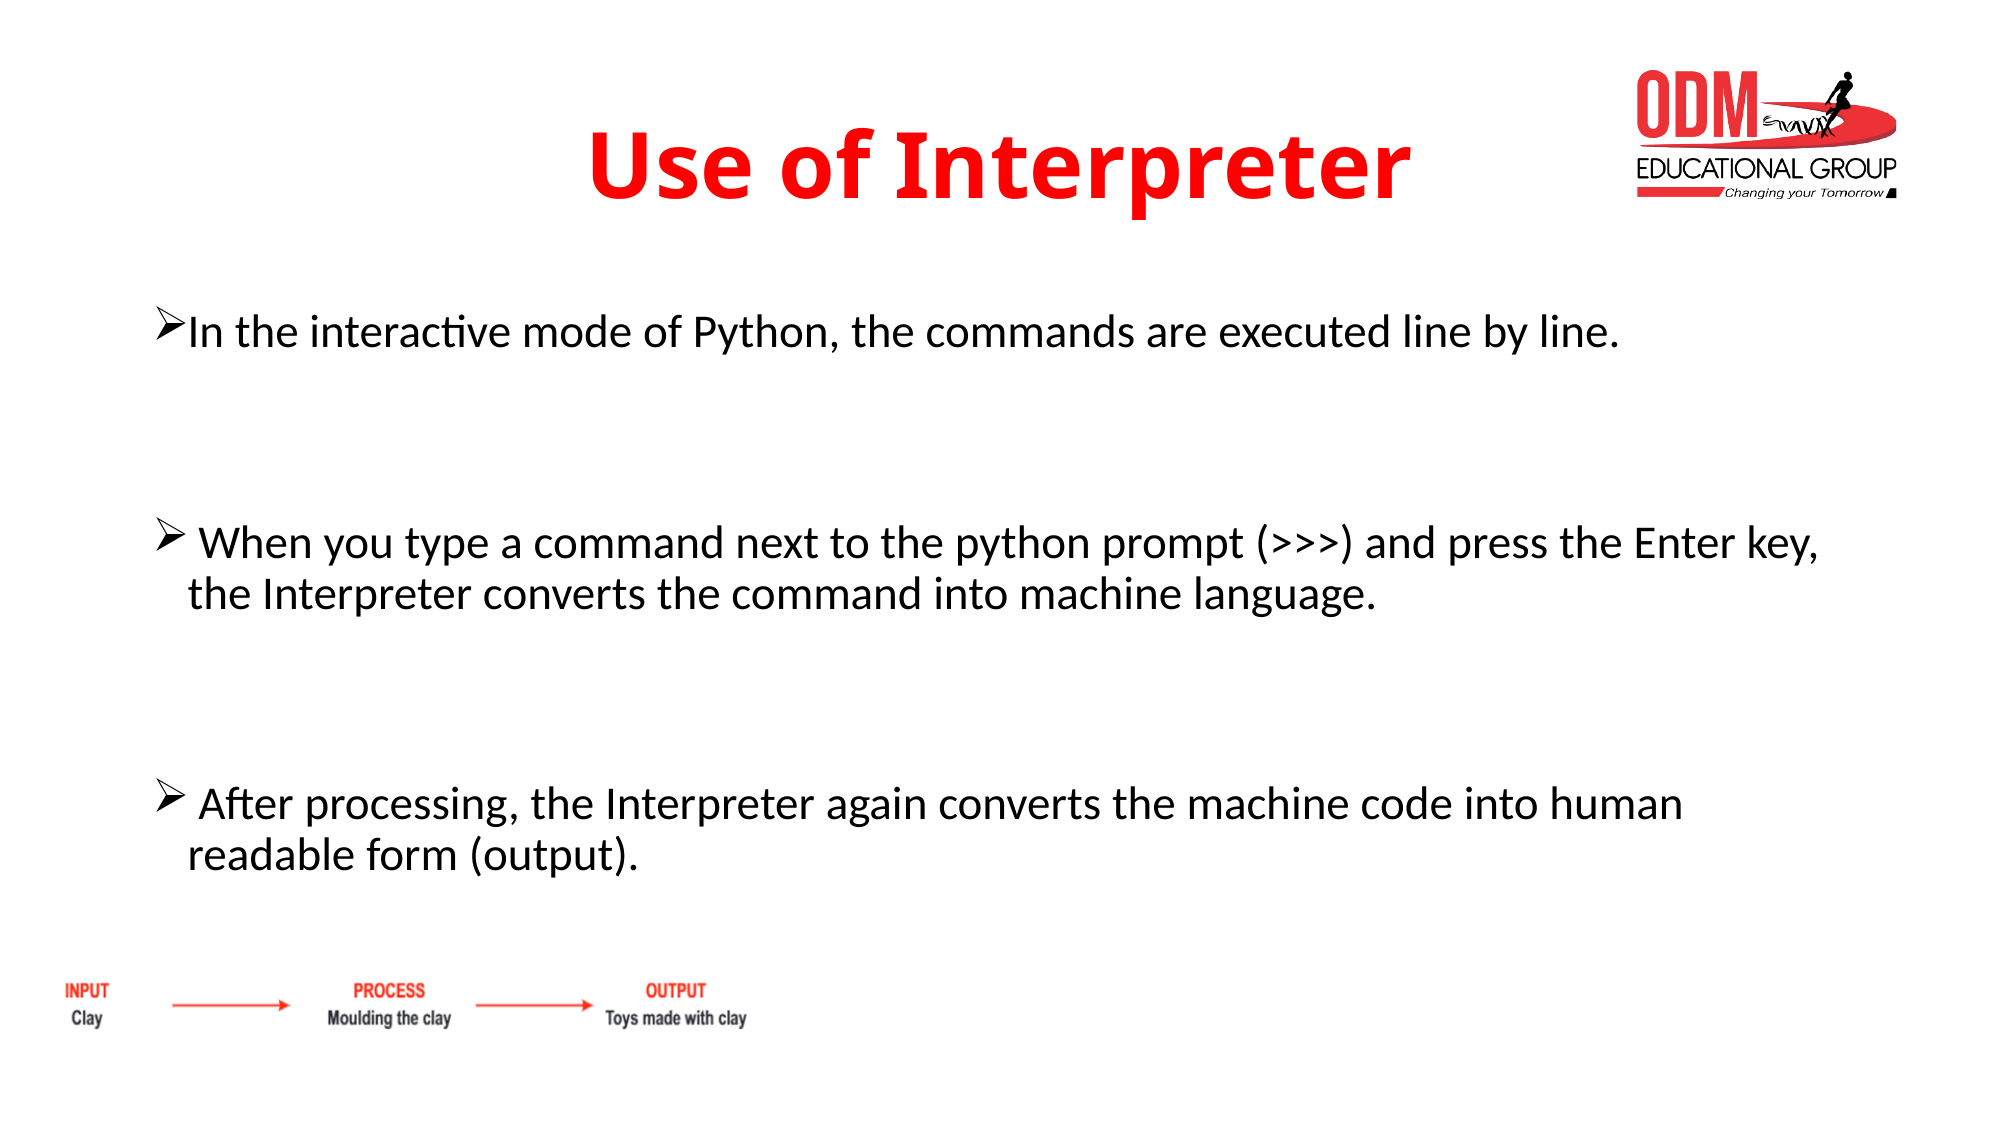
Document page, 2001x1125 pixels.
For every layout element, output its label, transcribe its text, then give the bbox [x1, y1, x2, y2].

list In the interactive mode of Python, the commands are executed line by line. When you type a command next to the python prompt (>>>) and press the Enter key, the Interpreter converts the command into machine language. After processing, the Interpreter again converts the machine code into human readable form (output). [137, 299, 1863, 1014]
text_box [1637, 70, 1897, 199]
title Use of Interpreter [137, 59, 1863, 278]
picture [56, 978, 750, 1031]
